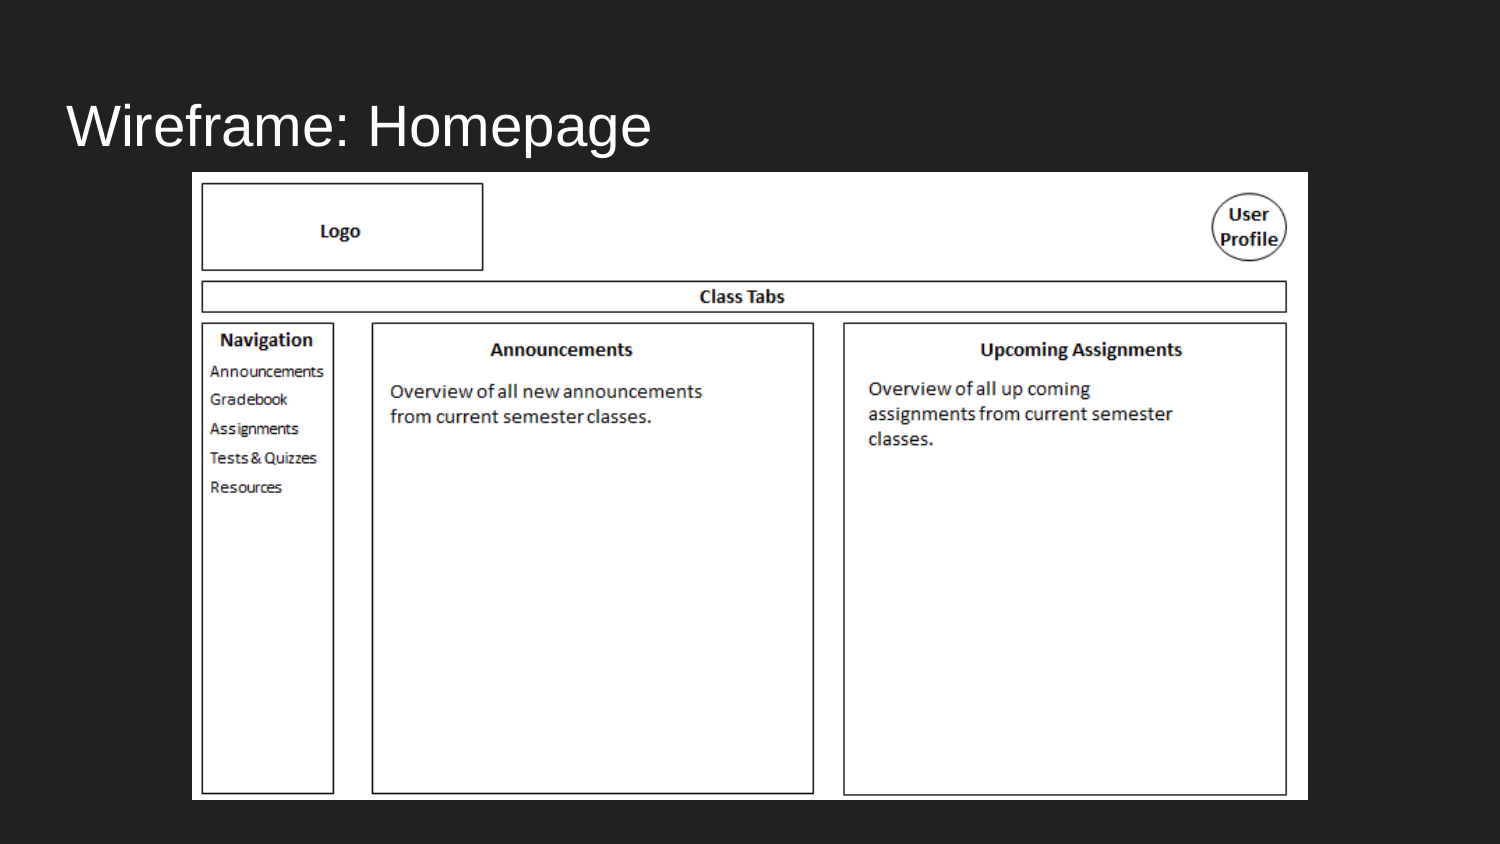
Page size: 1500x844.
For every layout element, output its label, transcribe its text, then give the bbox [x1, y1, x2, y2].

title Wireframe: Homepage [51, 72, 1449, 167]
picture [192, 172, 1308, 800]
